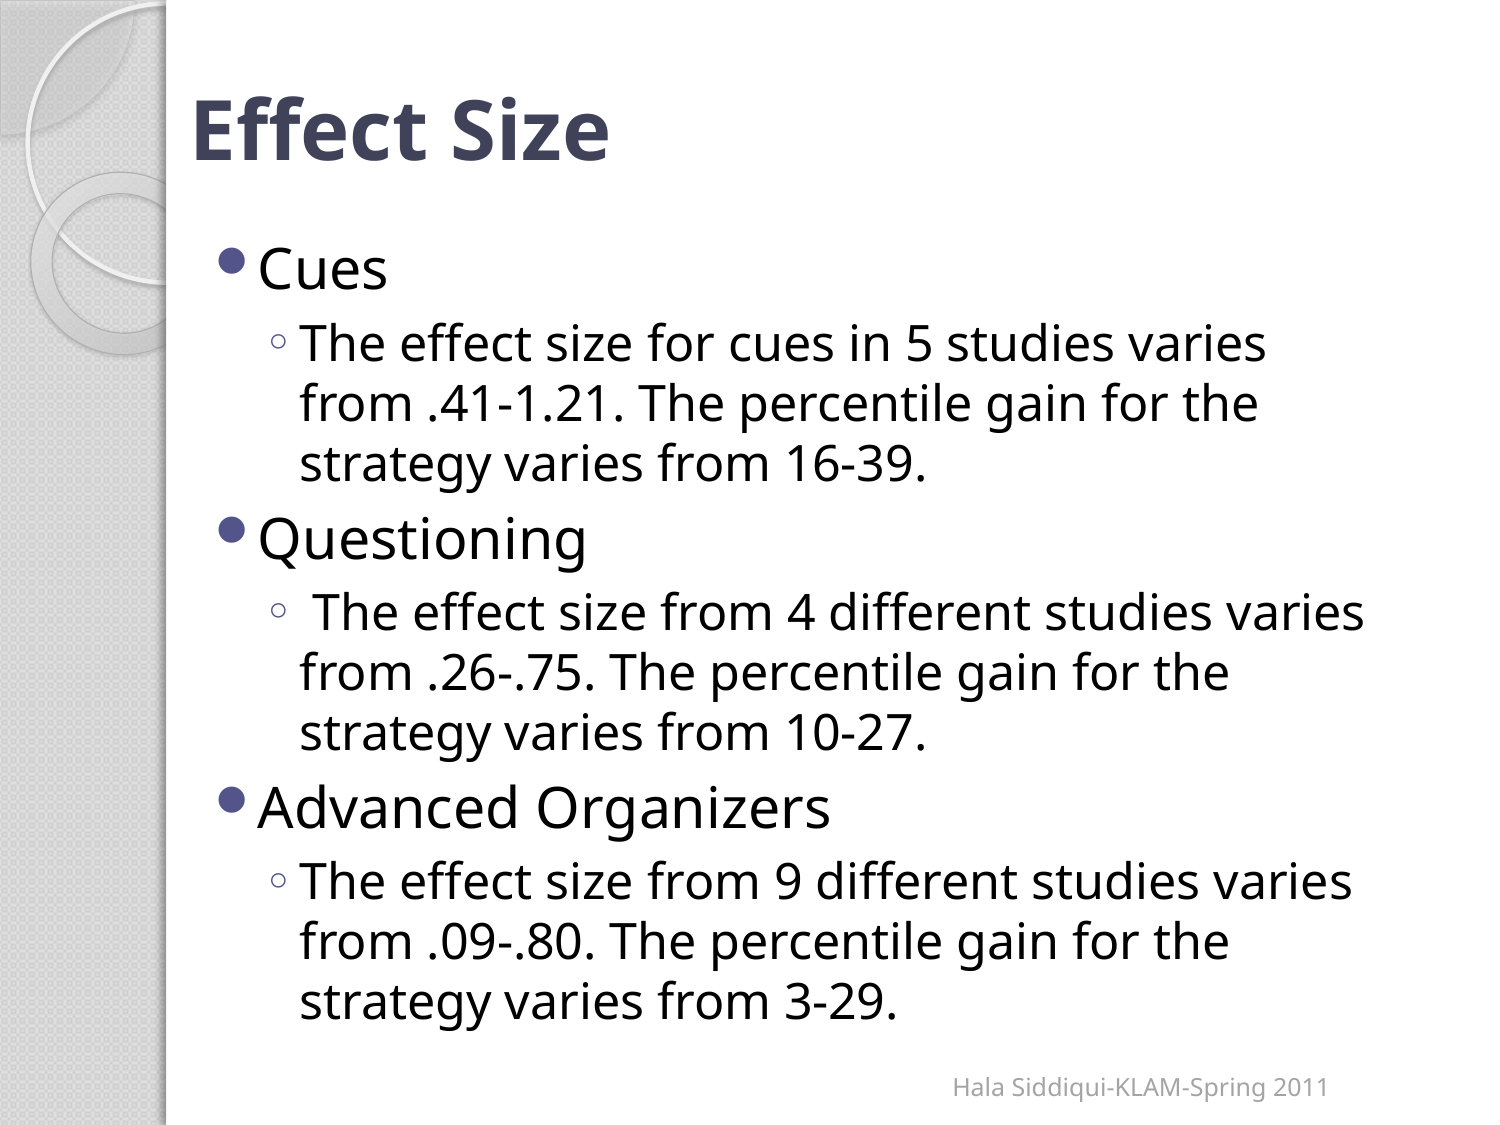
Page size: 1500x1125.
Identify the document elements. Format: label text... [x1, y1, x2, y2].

list Cues The effect size for cues in 5 studies varies from .41-1.21. The percentile gain for the strategy varies from 16-39. Questioning The effect size from 4 different studies varies from .26-.75. The percentile gain for the strategy varies from 10-27. Advanced Organizers The effect size from 9 different studies varies from .09-.80. The percentile gain for the strategy varies from 3-29. [187, 224, 1438, 1038]
title Effect Size [174, 50, 1463, 205]
footer Hala Siddiqui-KLAM-Spring 2011 [937, 1034, 1413, 1113]
